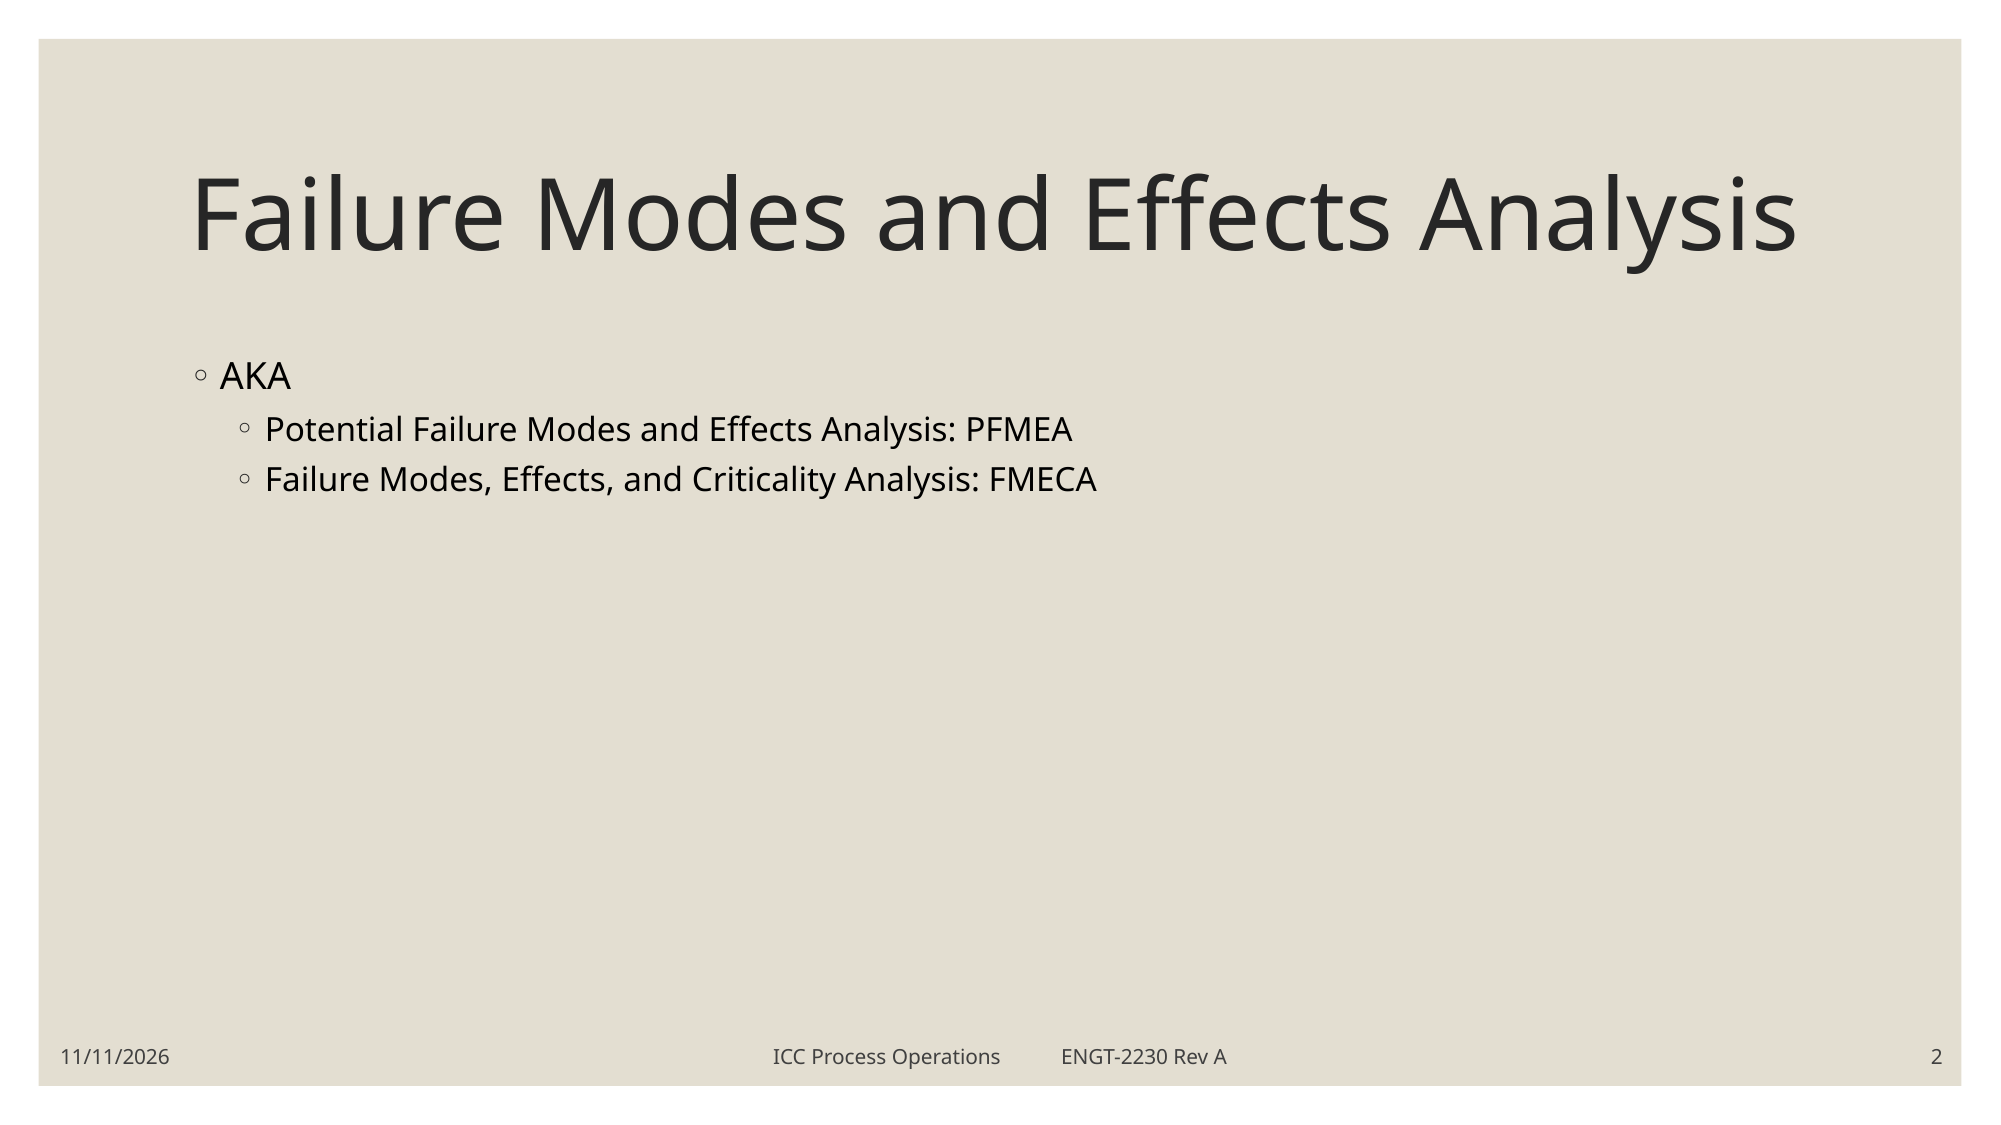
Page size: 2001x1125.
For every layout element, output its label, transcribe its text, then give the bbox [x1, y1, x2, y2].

slide_number 2 [1717, 1034, 1958, 1080]
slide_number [45, 1034, 495, 1080]
title Failure Modes and Effects Analysis [174, 105, 1825, 331]
list AKA Potential Failure Modes and Effects Analysis: PFMEA Failure Modes, Effects, and Criticality Analysis: FMECA [174, 345, 1825, 990]
footer ICC Process Operations ENGT-2230 Rev A [572, 1034, 1428, 1080]
